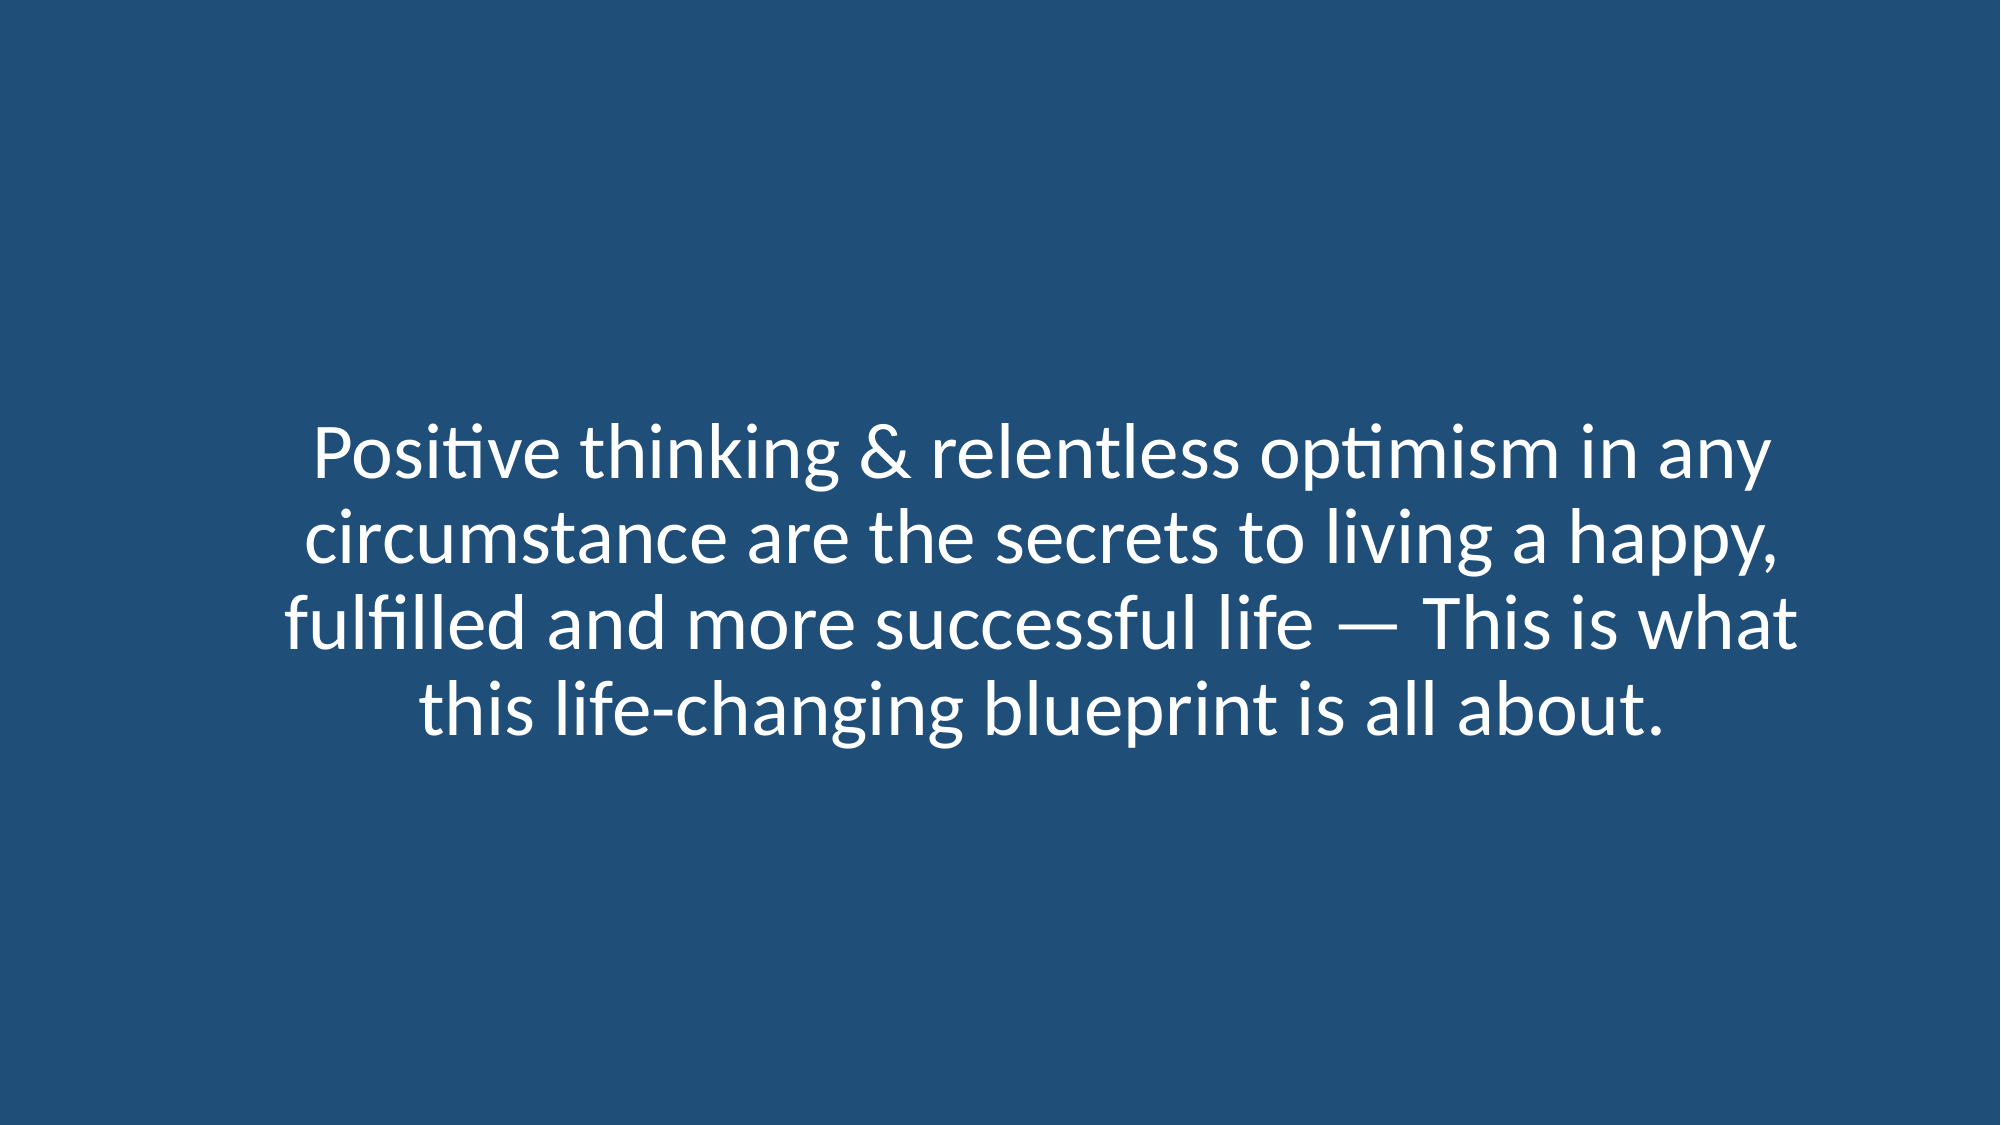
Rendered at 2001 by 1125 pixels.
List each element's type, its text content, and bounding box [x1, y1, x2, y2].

list Positive thinking & relentless optimism in any circumstance are the secrets to living a happy, fulfilled and more successful life — This is what this life-changing blueprint is all about. [213, 402, 1873, 738]
